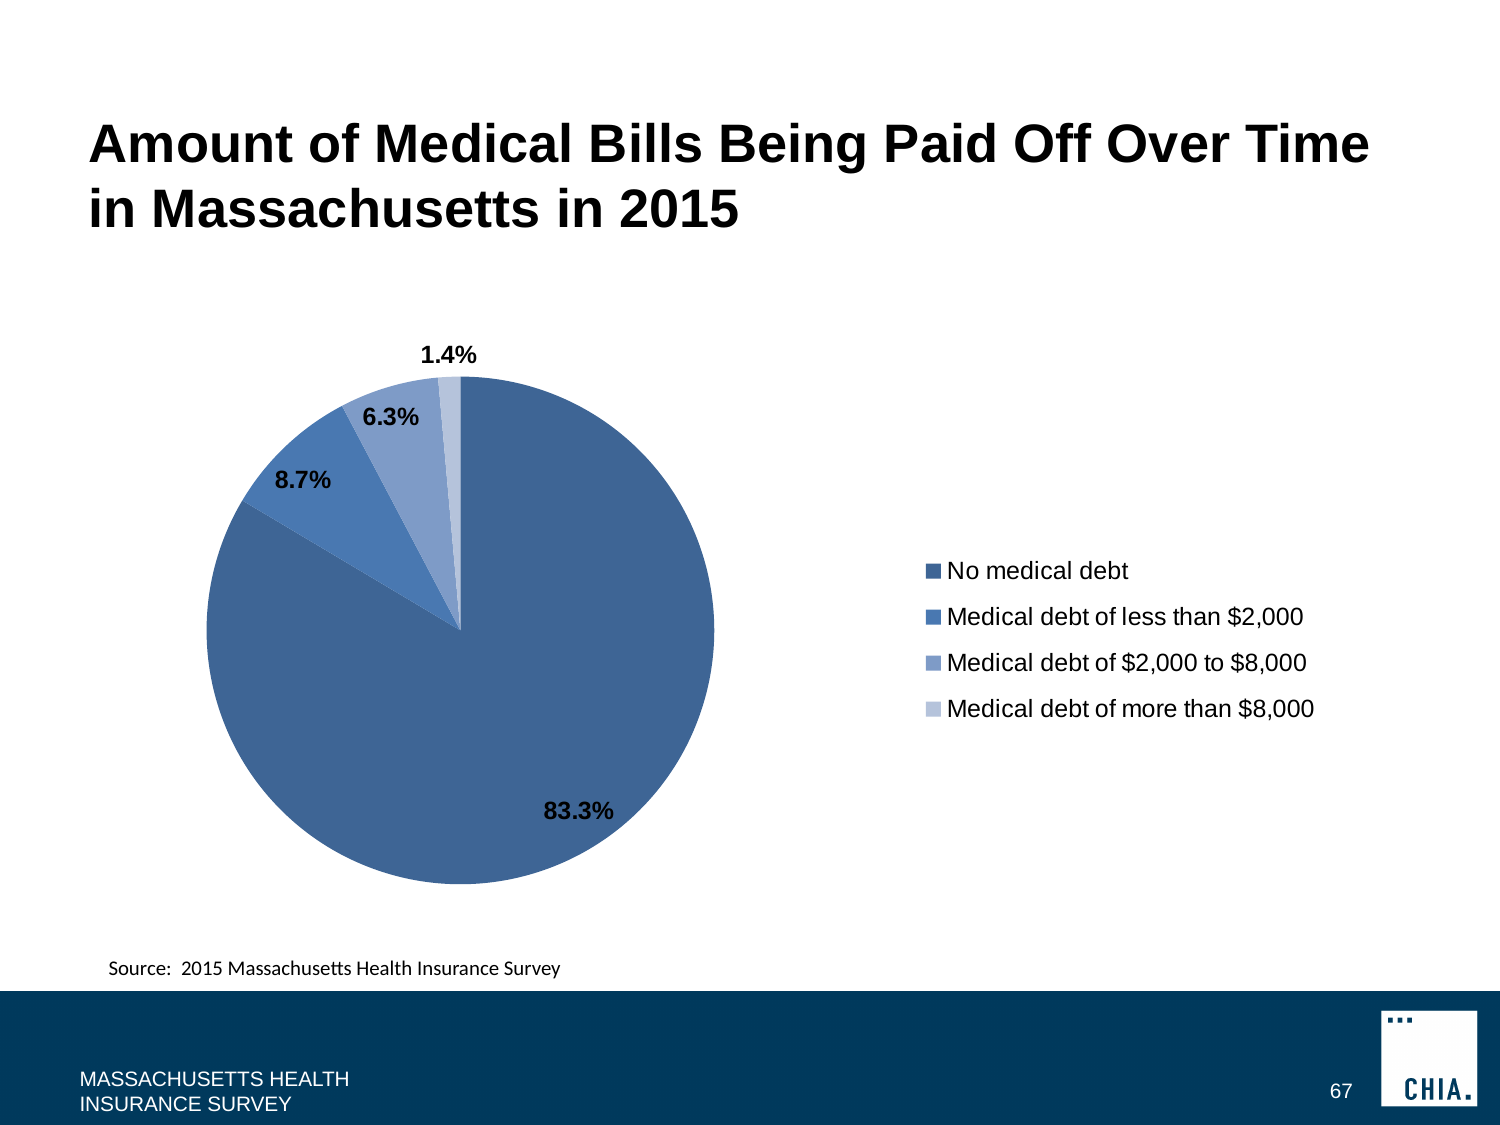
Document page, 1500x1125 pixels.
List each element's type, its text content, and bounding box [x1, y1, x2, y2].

footer MASSACHUSETTS HEALTH INSURANCE SURVEY [64, 1060, 430, 1121]
picture [0, 991, 1500, 1125]
title Amount of Medical Bills Being Paid Off Over Time in Massachusetts in 2015 [73, 120, 1393, 227]
text_box Source: 2015 Massachusetts Health Insurance Survey [93, 946, 1159, 987]
chart [106, 316, 1368, 964]
slide_number 67 [1017, 1060, 1368, 1121]
